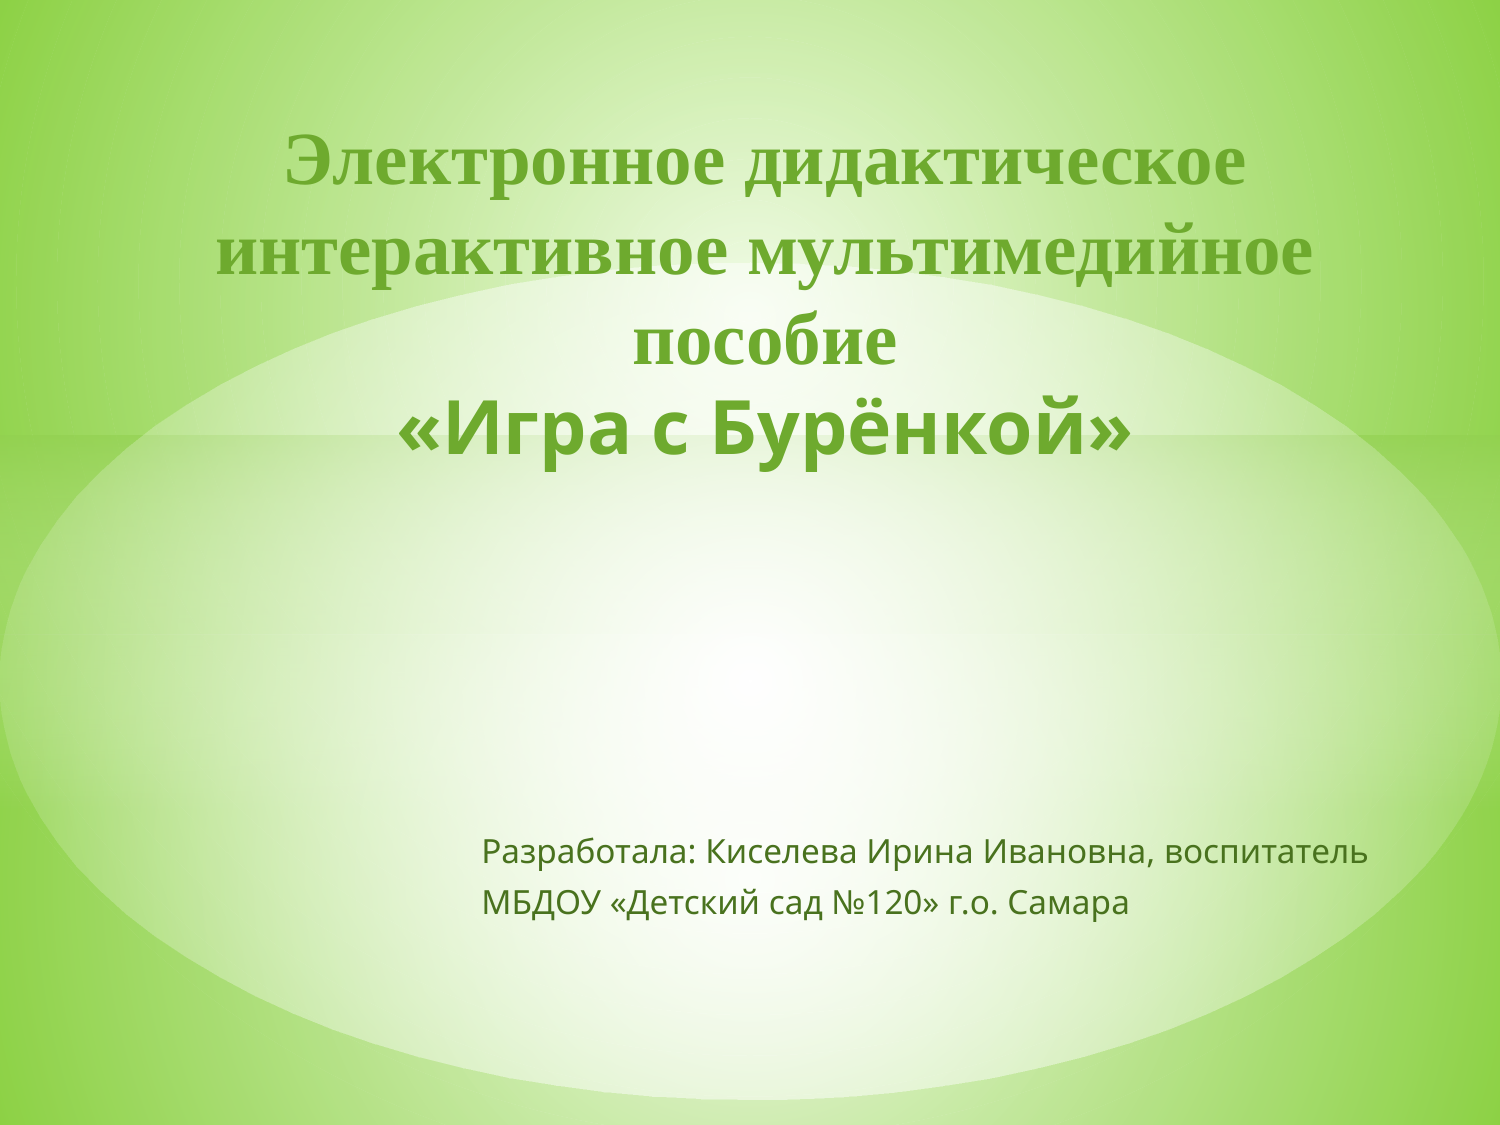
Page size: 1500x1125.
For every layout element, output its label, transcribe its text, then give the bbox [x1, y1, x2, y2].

subtitle Разработала: Киселева Ирина Ивановна, воспитатель МБДОУ «Детский сад №120» г.о. Самара [466, 822, 1392, 967]
title Электронное дидактическое интерактивное мультимедийное пособие «Игра с Бурёнкой» [112, 101, 1388, 752]
